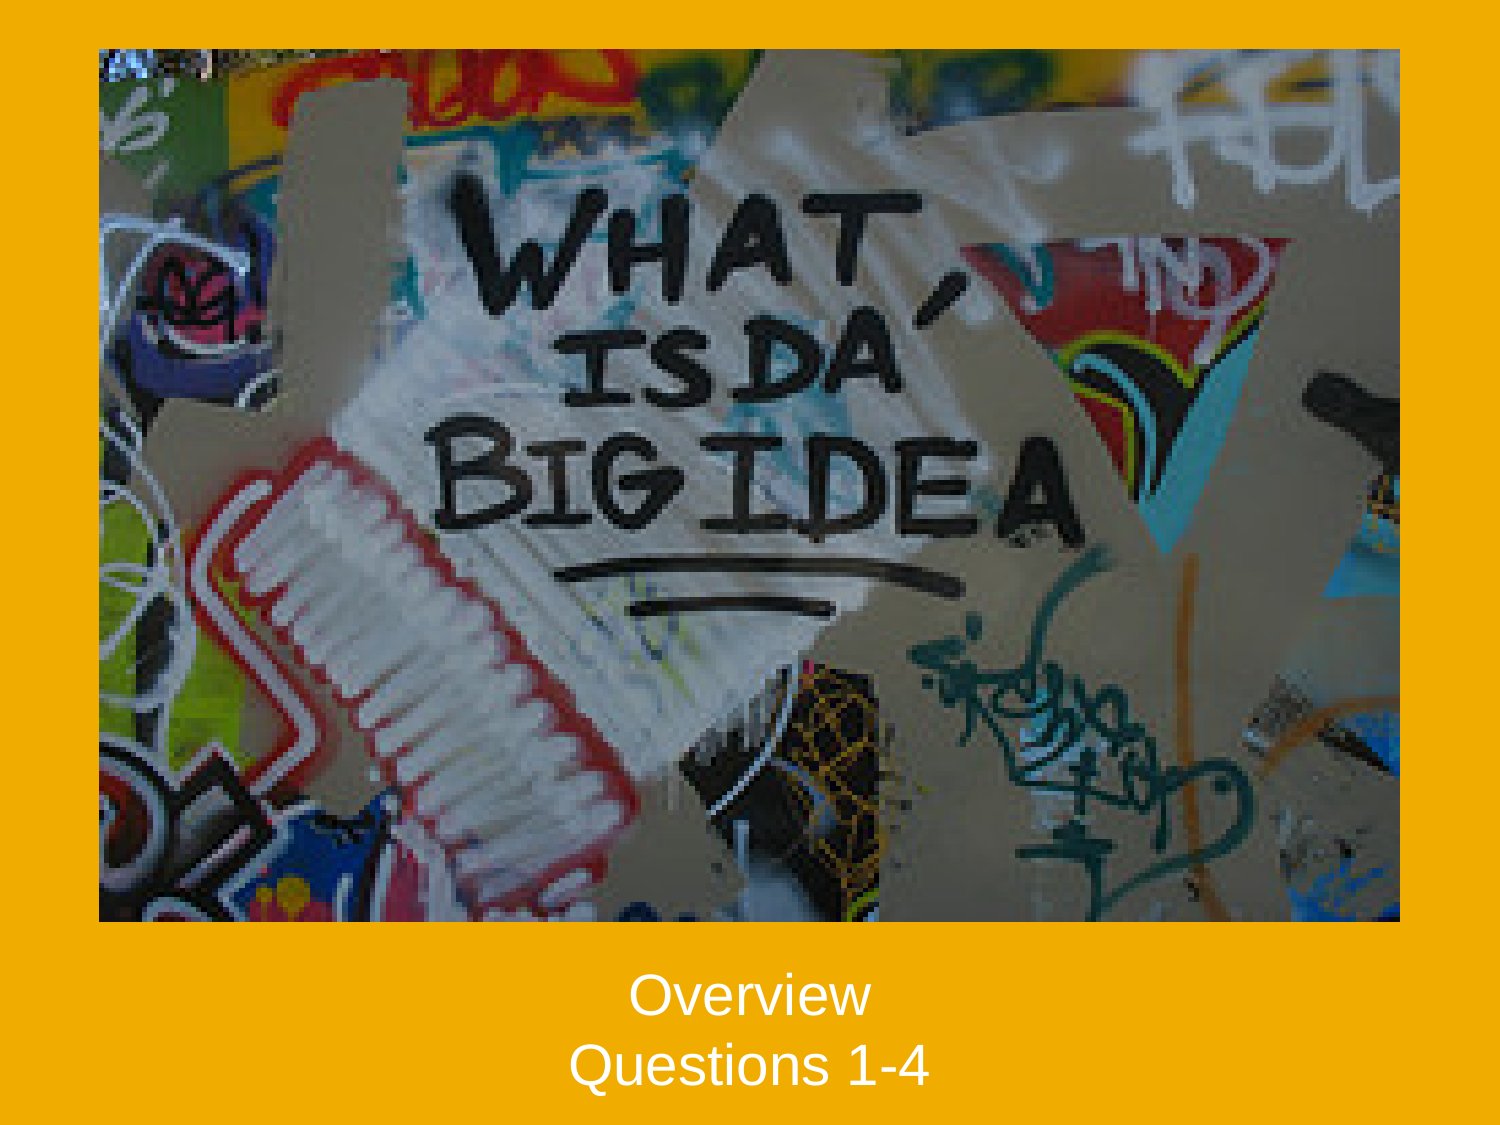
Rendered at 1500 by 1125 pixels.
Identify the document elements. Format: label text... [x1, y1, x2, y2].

text_box Overview Questions 1-4 [474, 949, 1025, 1105]
picture [99, 49, 1400, 922]
